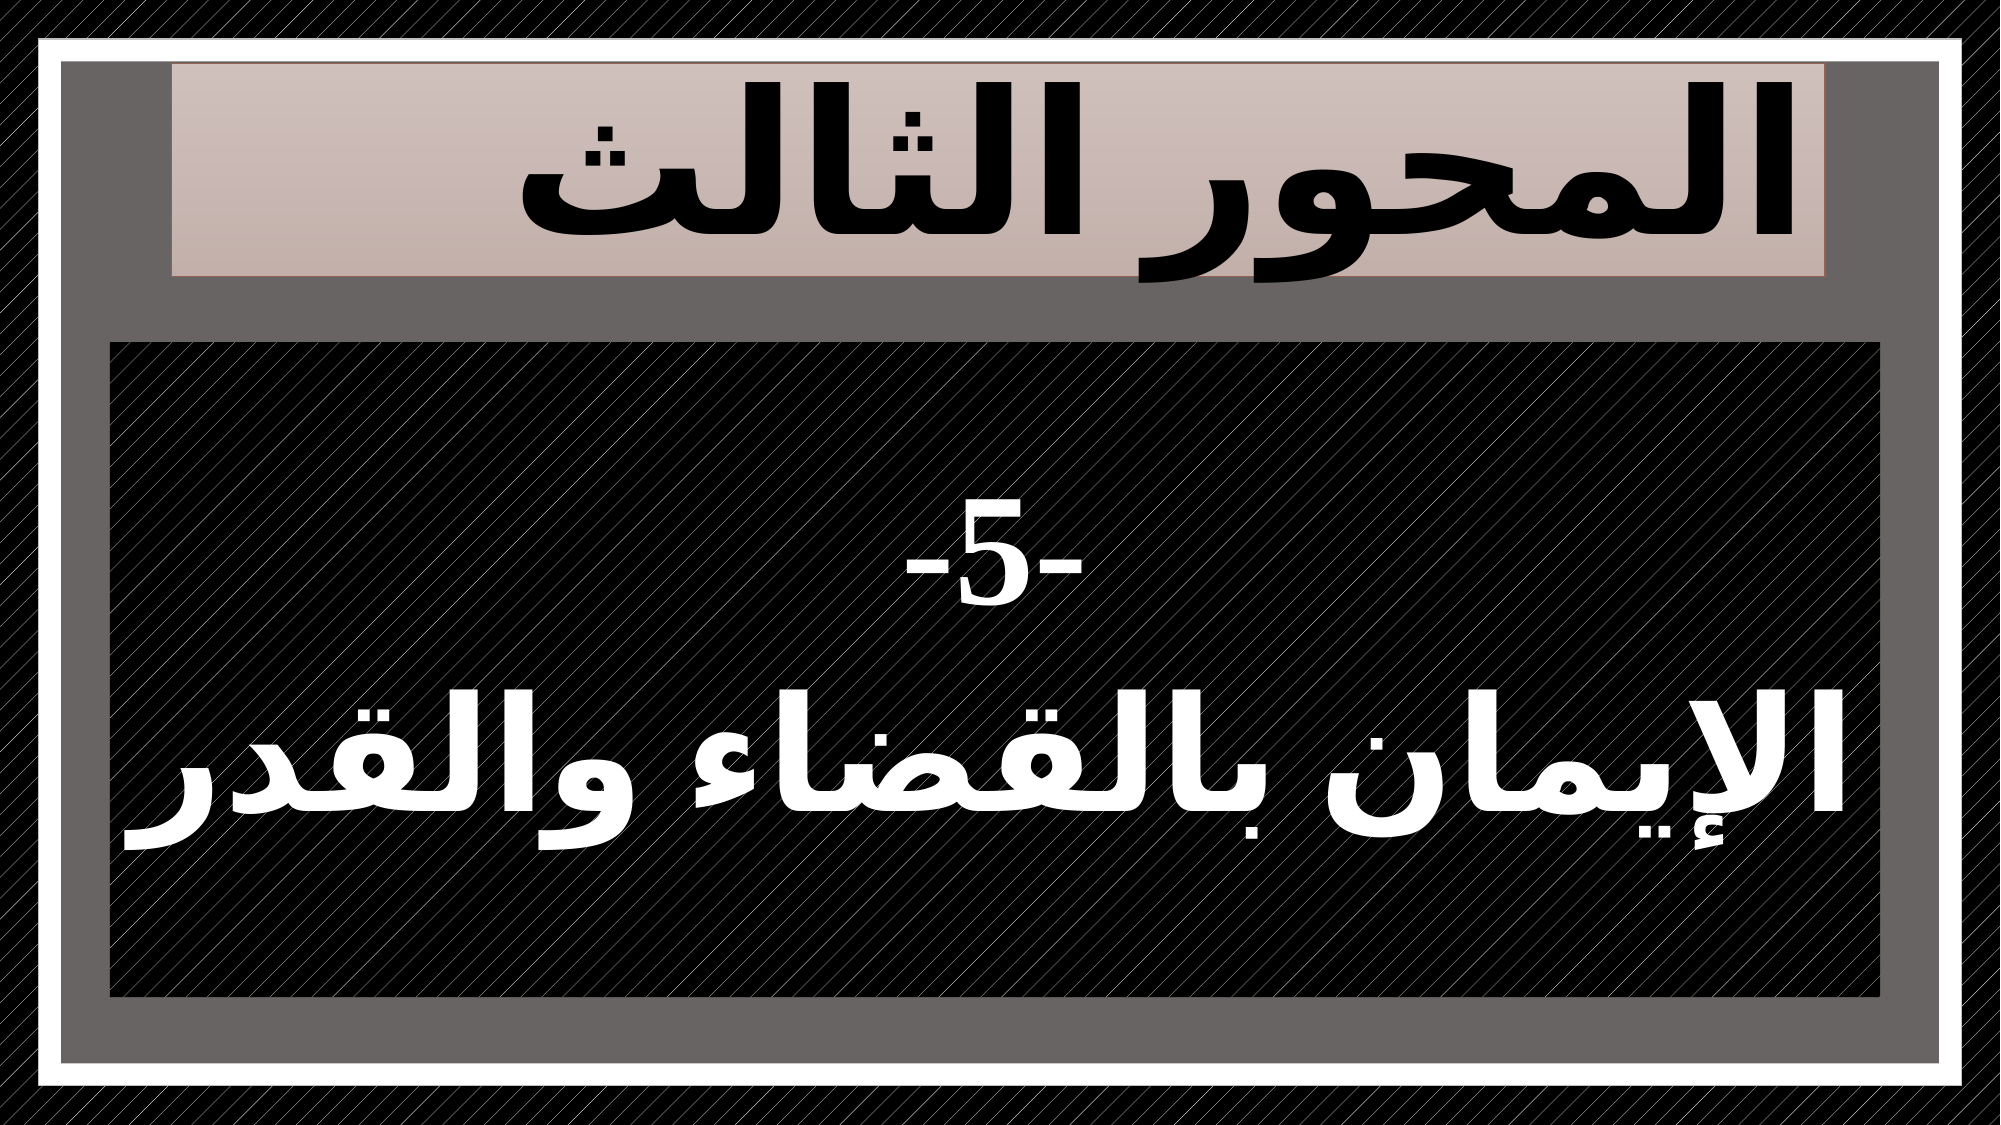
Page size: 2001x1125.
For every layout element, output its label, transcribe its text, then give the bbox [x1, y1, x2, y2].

list -5- الإيمان بالقضاء والقدر [109, 342, 1881, 998]
title المحور الثالث [171, 63, 1826, 277]
